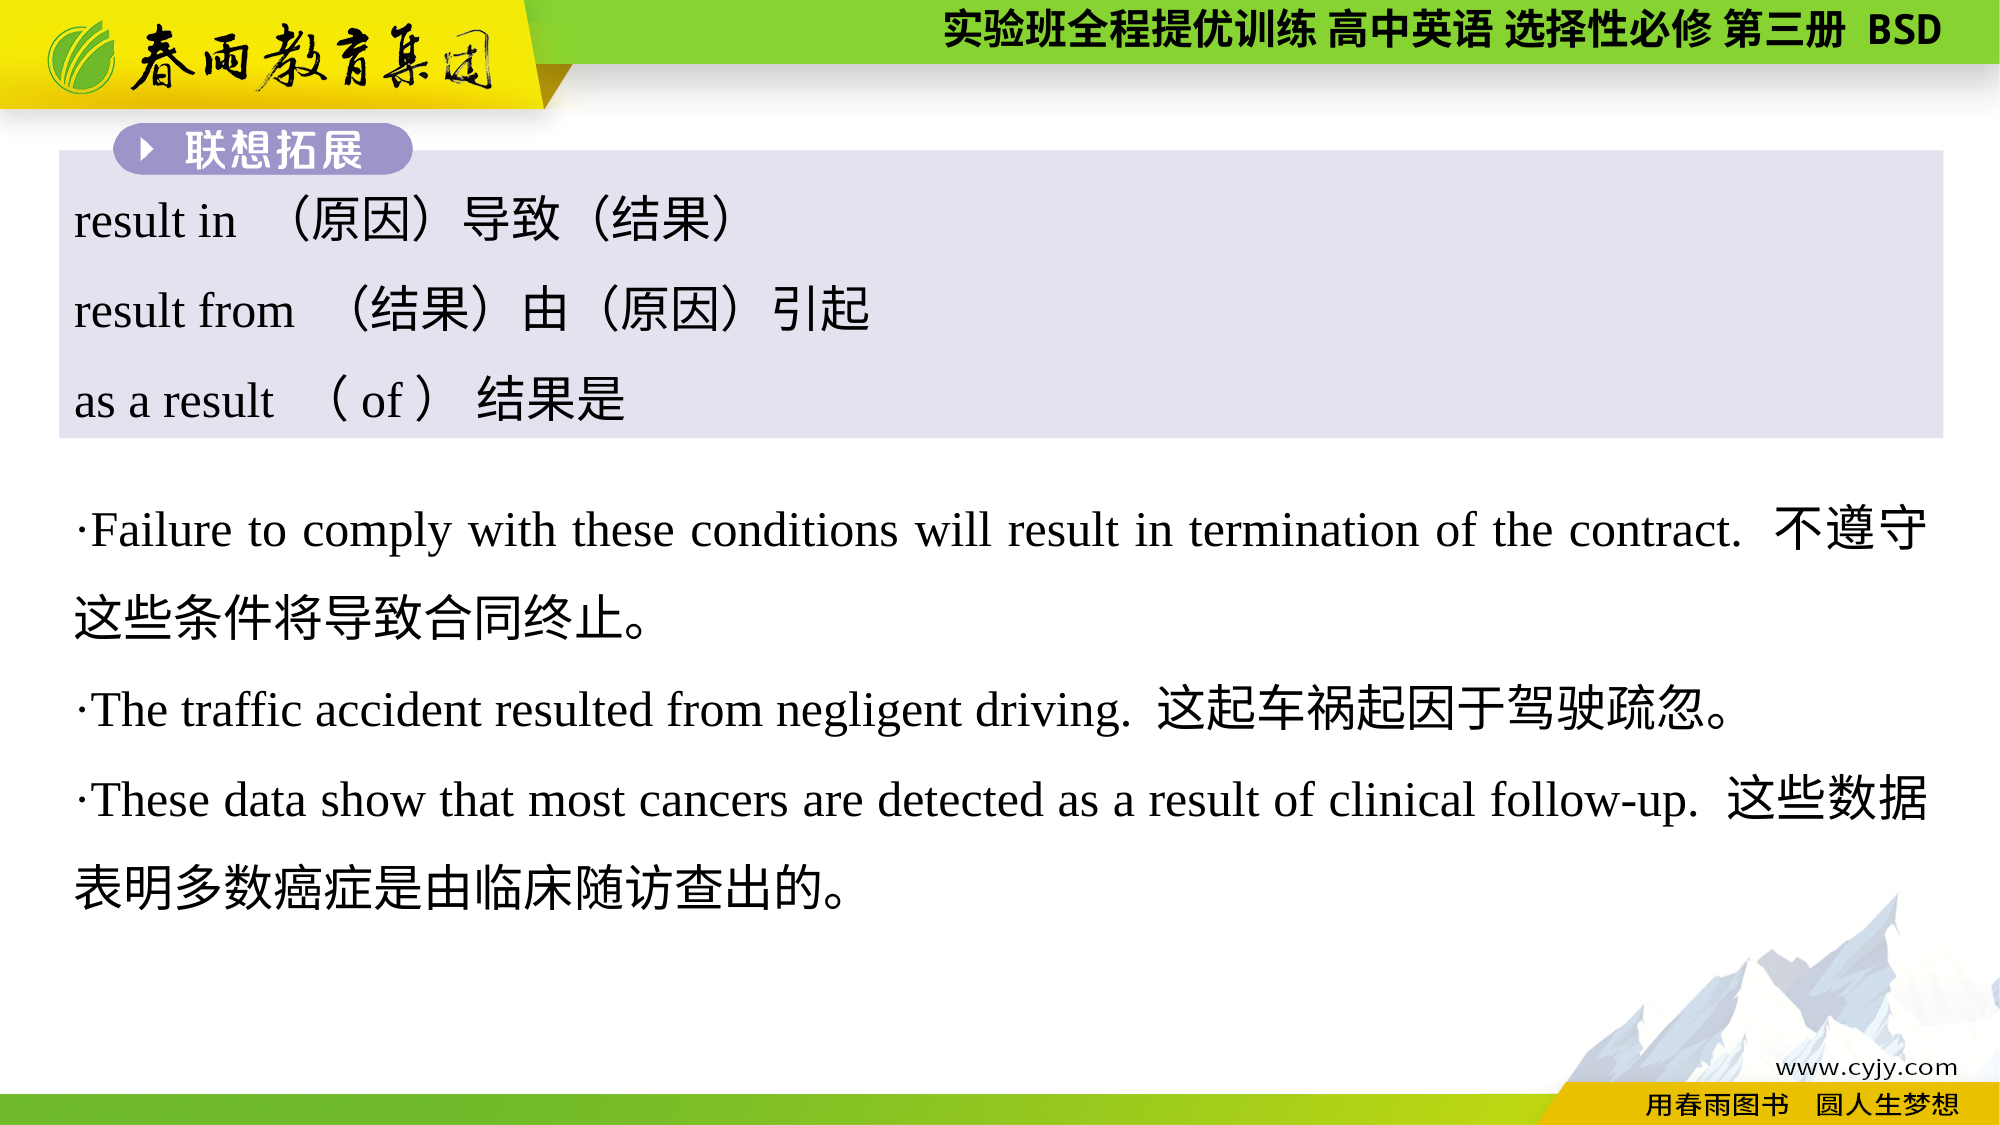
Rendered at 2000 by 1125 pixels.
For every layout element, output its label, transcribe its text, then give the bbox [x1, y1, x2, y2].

picture [0, 0, 2000, 1125]
list result in （原因）导致（结果） result from （结果）由（原因）引起 as a result （of） 结果是 [59, 150, 1944, 439]
text_box ·Failure to comply with these conditions will result in termination of the contract. 不遵守这些条件将导致合同终止。 ·The traffic accident resulted from negligent driving. 这起车祸起因于驾驶疏忽。 ·These data show that most cancers are detected as a result of clinical follow-up. 这些数据表明多数癌症是由临床随访查出的。 [59, 459, 1944, 924]
